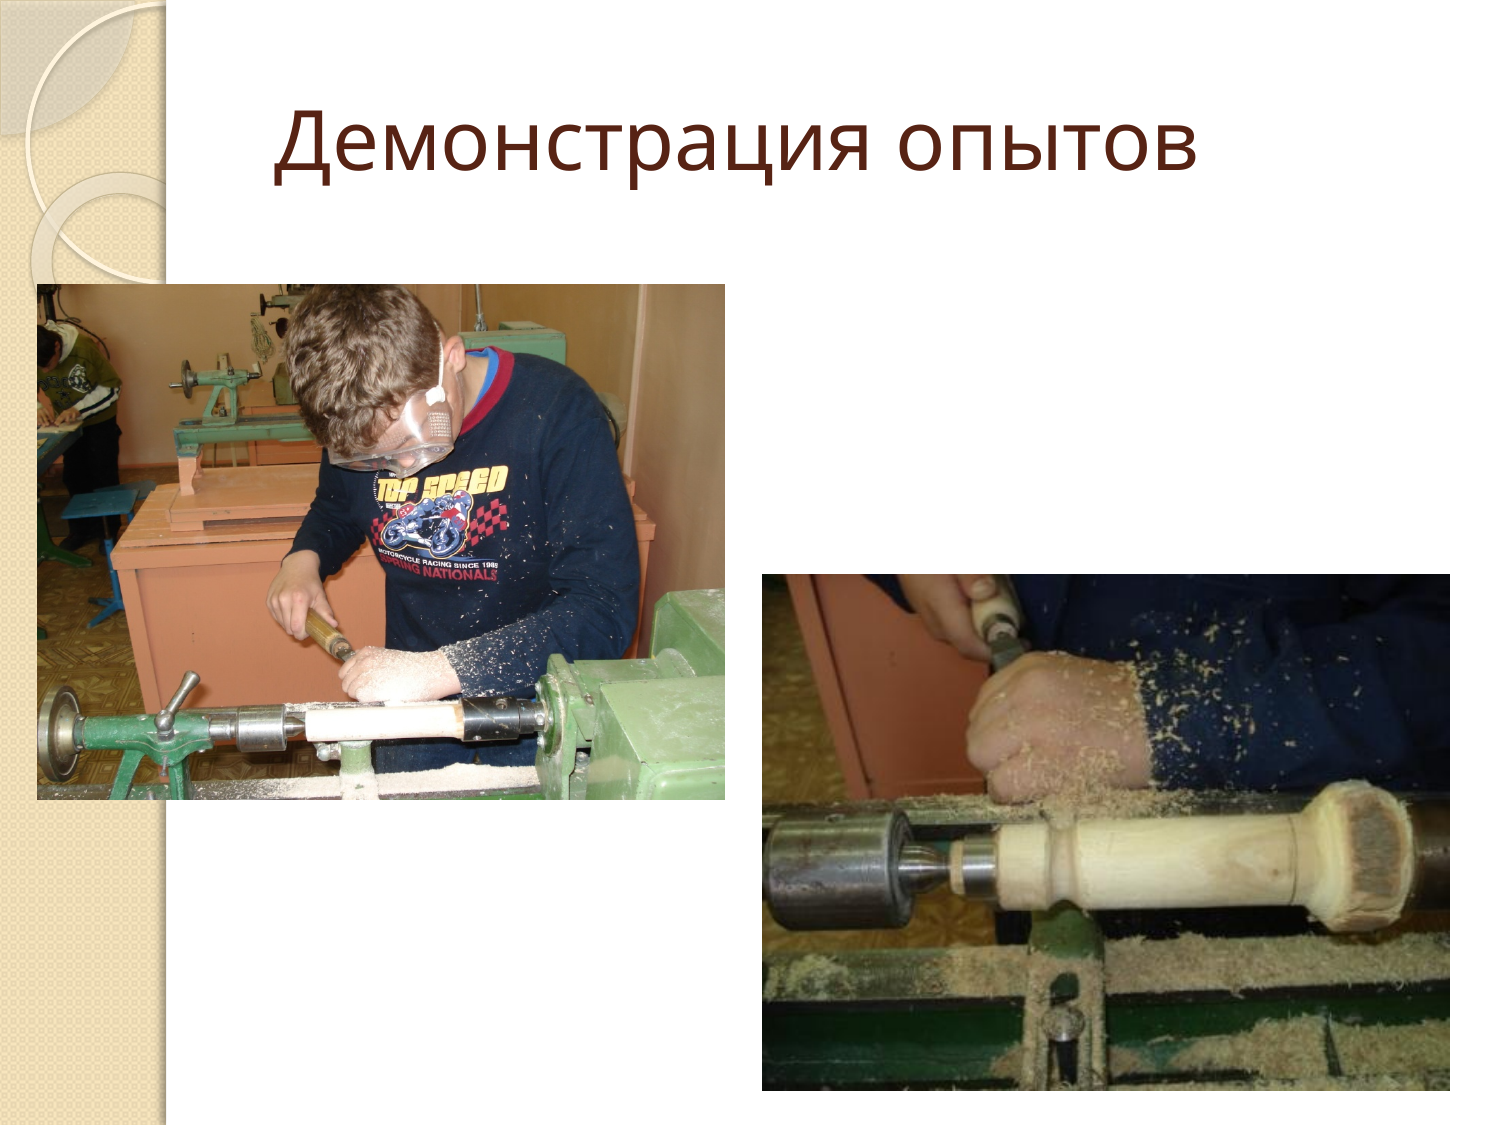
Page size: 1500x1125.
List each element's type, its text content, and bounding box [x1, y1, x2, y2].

title Демонстрация опытов [62, 24, 1413, 250]
picture [37, 284, 726, 801]
picture [762, 574, 1451, 1091]
